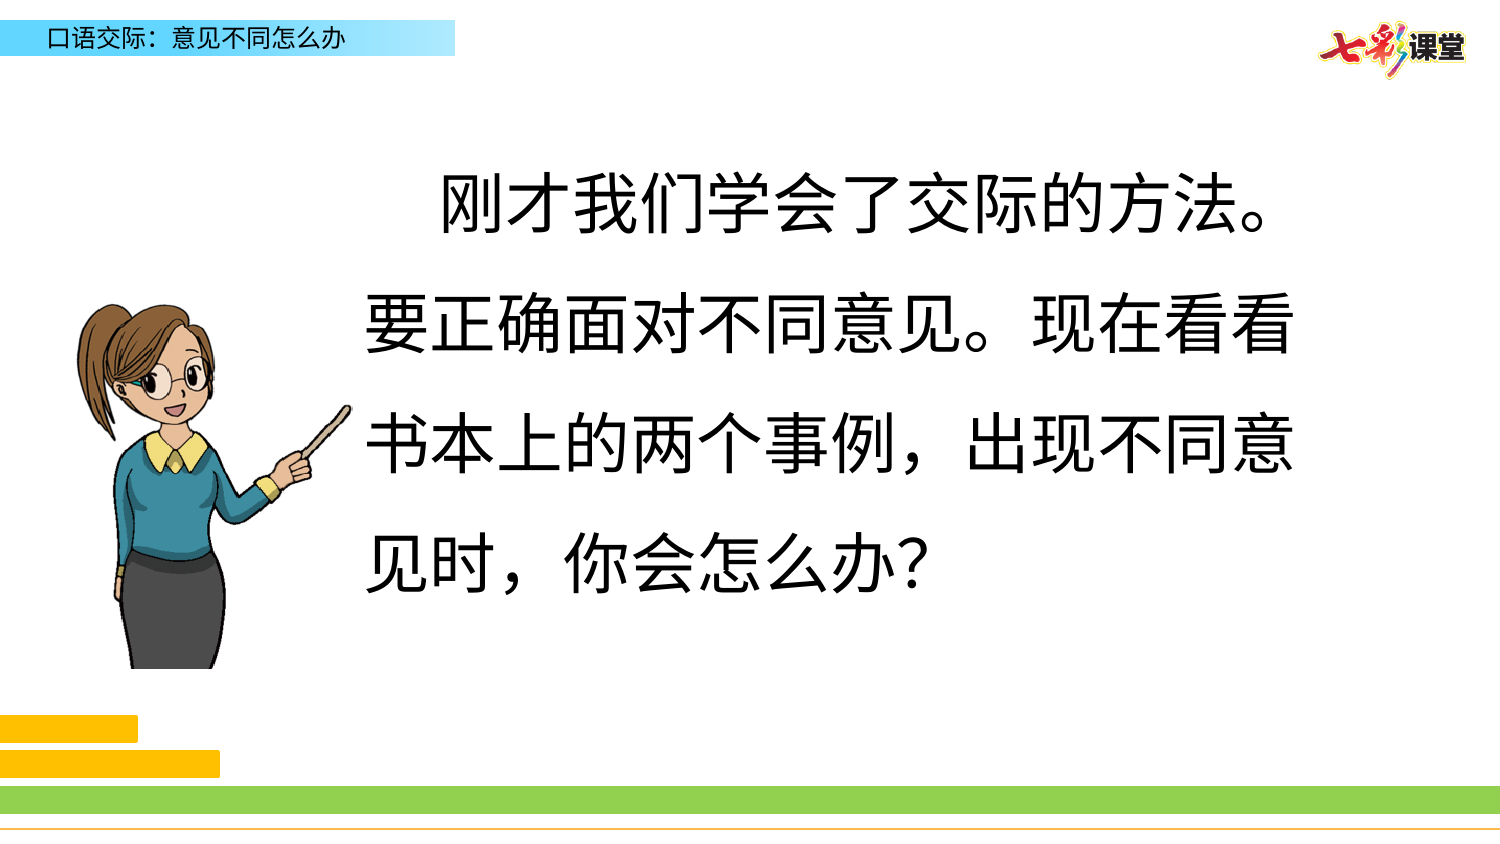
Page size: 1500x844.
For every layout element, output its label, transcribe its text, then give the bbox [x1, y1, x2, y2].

picture [76, 303, 353, 669]
picture [1316, 20, 1468, 80]
text_box 刚才我们学会了交际的方法。要正确面对不同意见。现在看看书本上的两个事例，出现不同意见时，你会怎么办？ [348, 114, 1353, 610]
